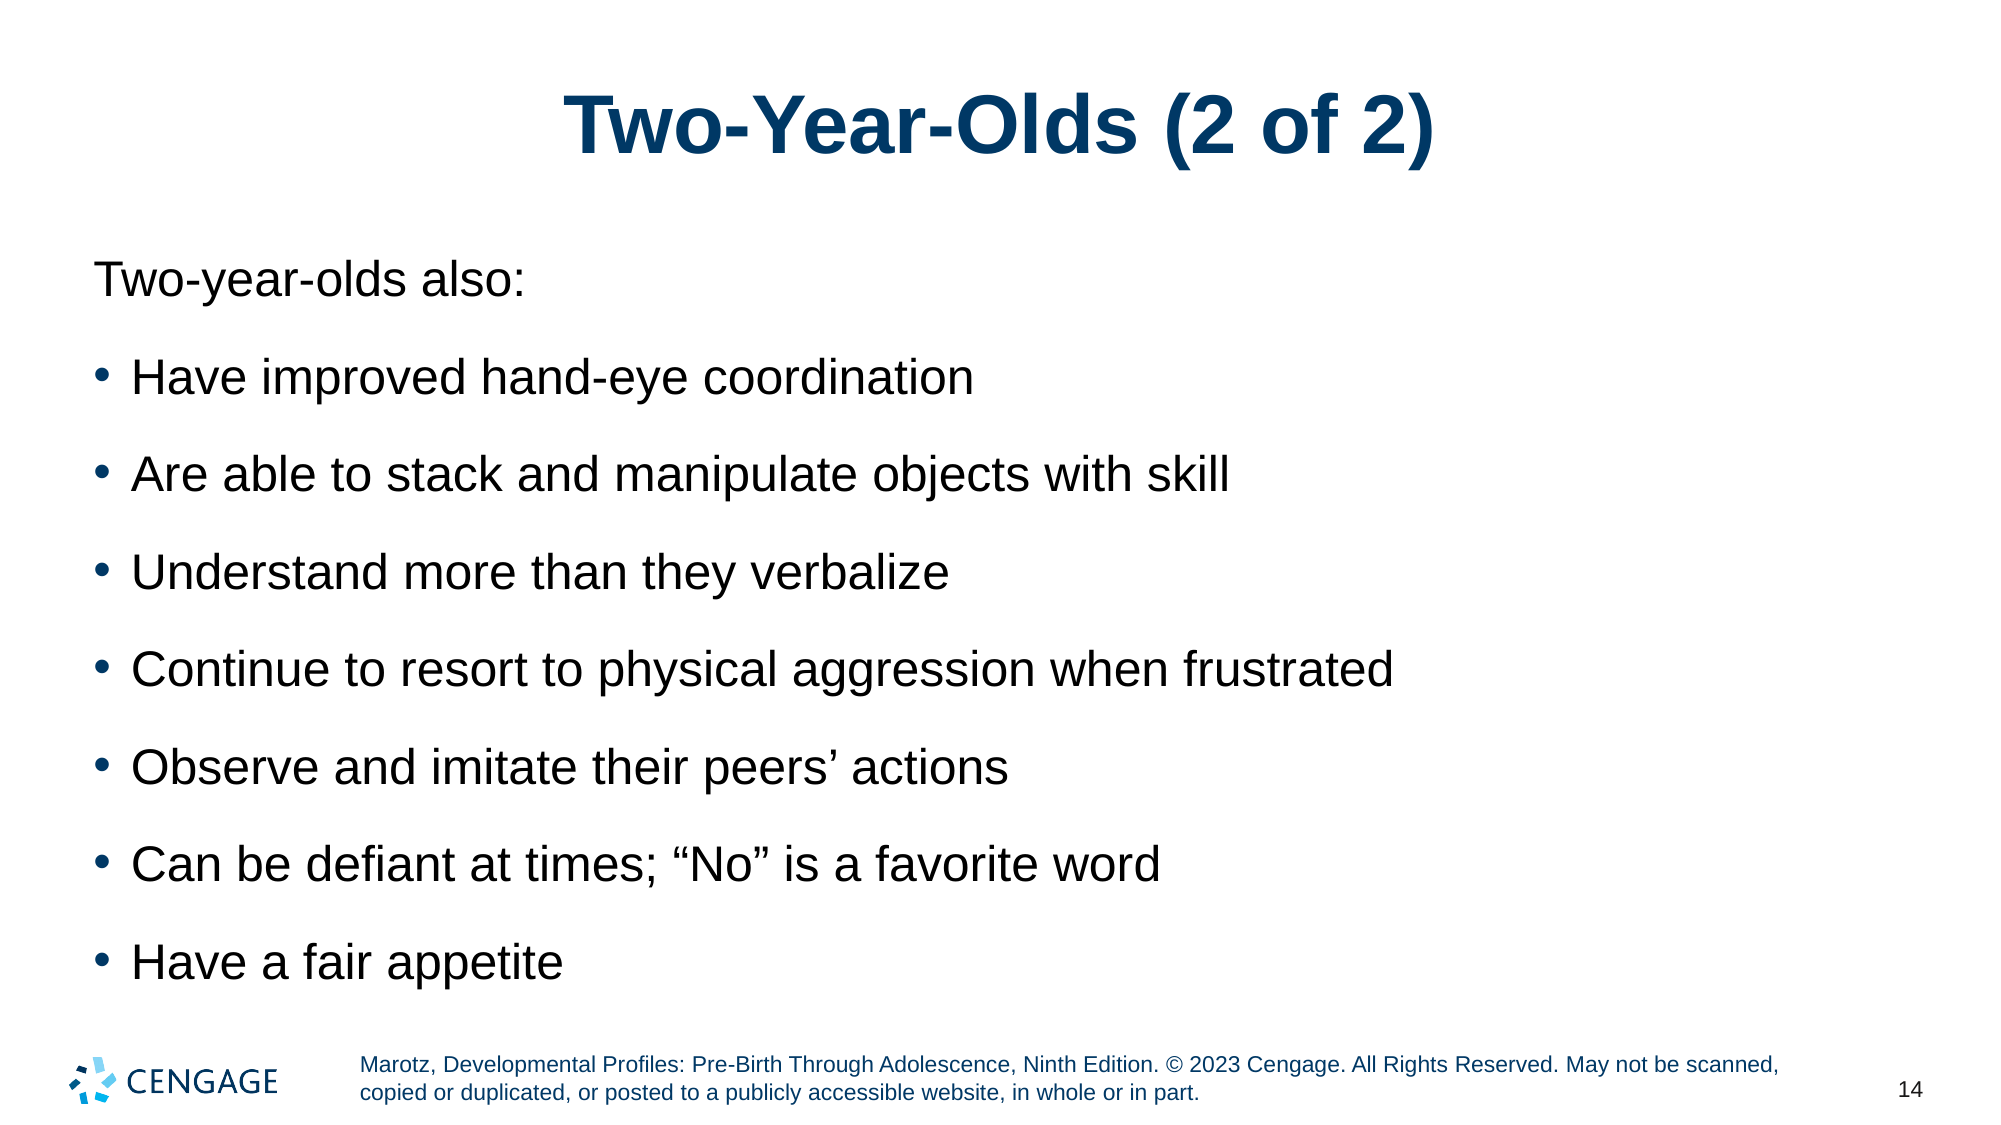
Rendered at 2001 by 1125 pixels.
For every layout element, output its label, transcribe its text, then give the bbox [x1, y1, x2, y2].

picture [69, 1057, 277, 1104]
title Two-Year-Olds (2 of 2) [78, 36, 1923, 217]
list Two-year-olds also: Have improved hand-eye coordination Are able to stack and manipulate objects with skill Understand more than they verbalize Continue to resort to physical aggression when frustrated Observe and imitate their peers’ actions Can be defiant at times; “No” is a favorite word Have a fair appetite [78, 239, 1954, 1020]
